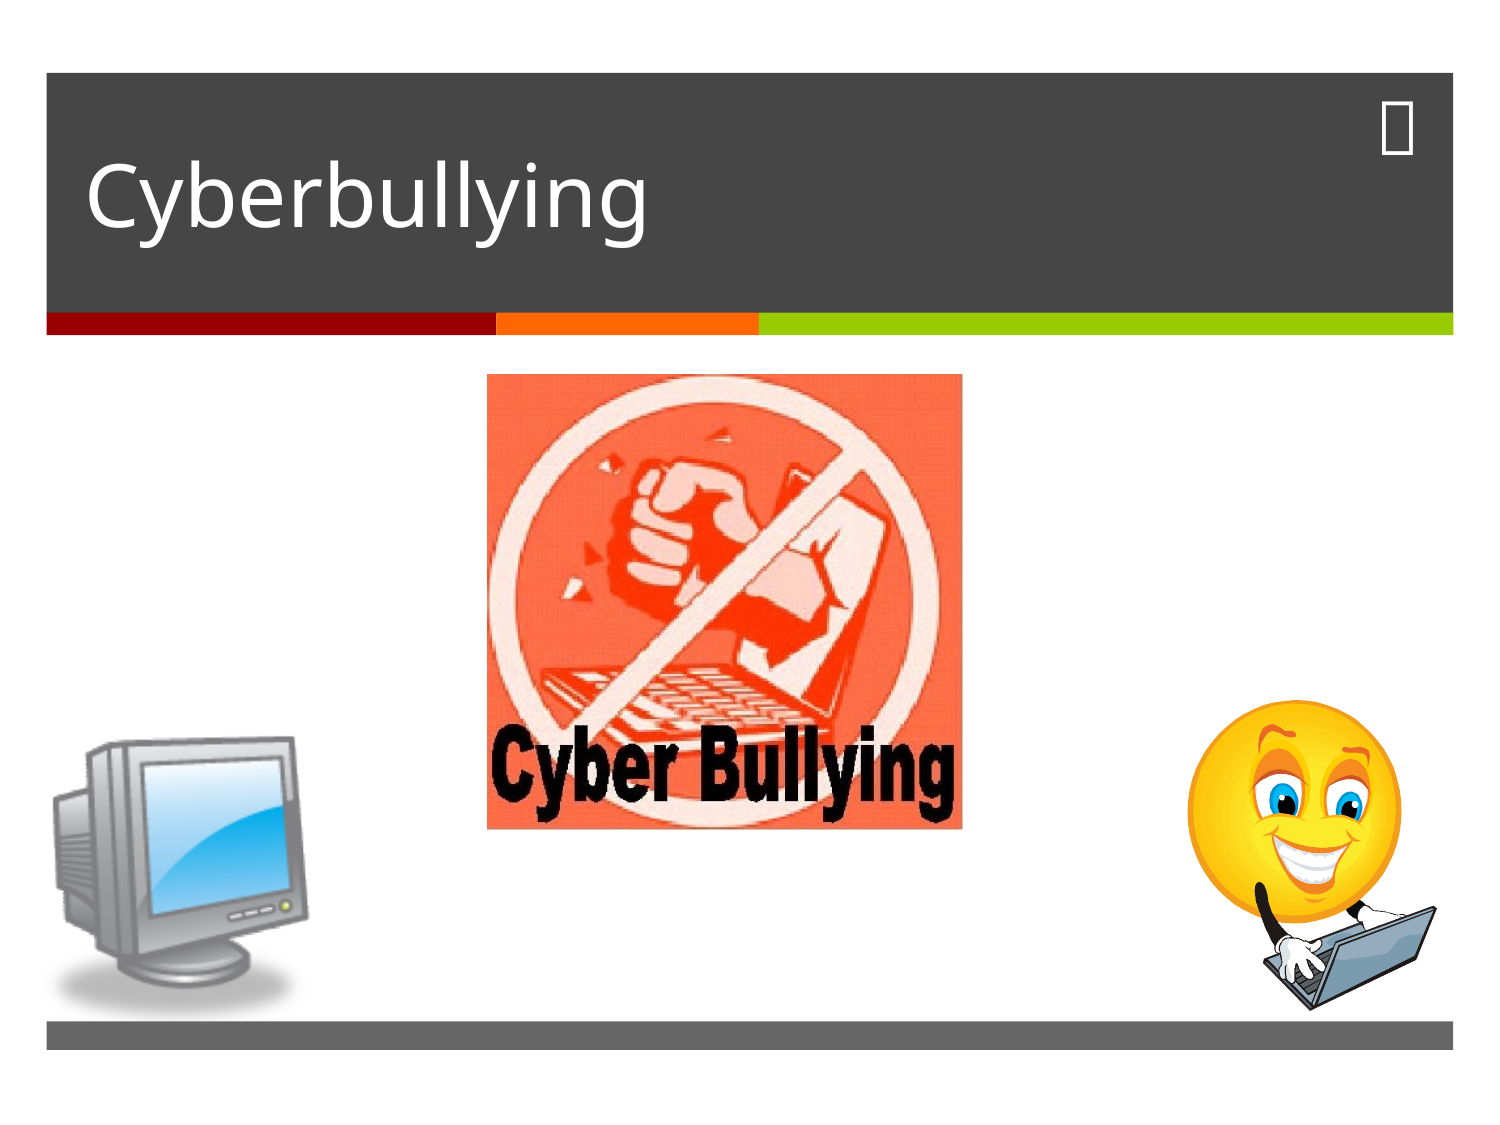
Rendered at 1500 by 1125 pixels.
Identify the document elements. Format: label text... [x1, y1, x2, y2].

title Cyberbullying [69, 73, 1351, 253]
picture [486, 374, 964, 830]
picture [24, 724, 326, 1026]
picture [1186, 699, 1438, 1012]
